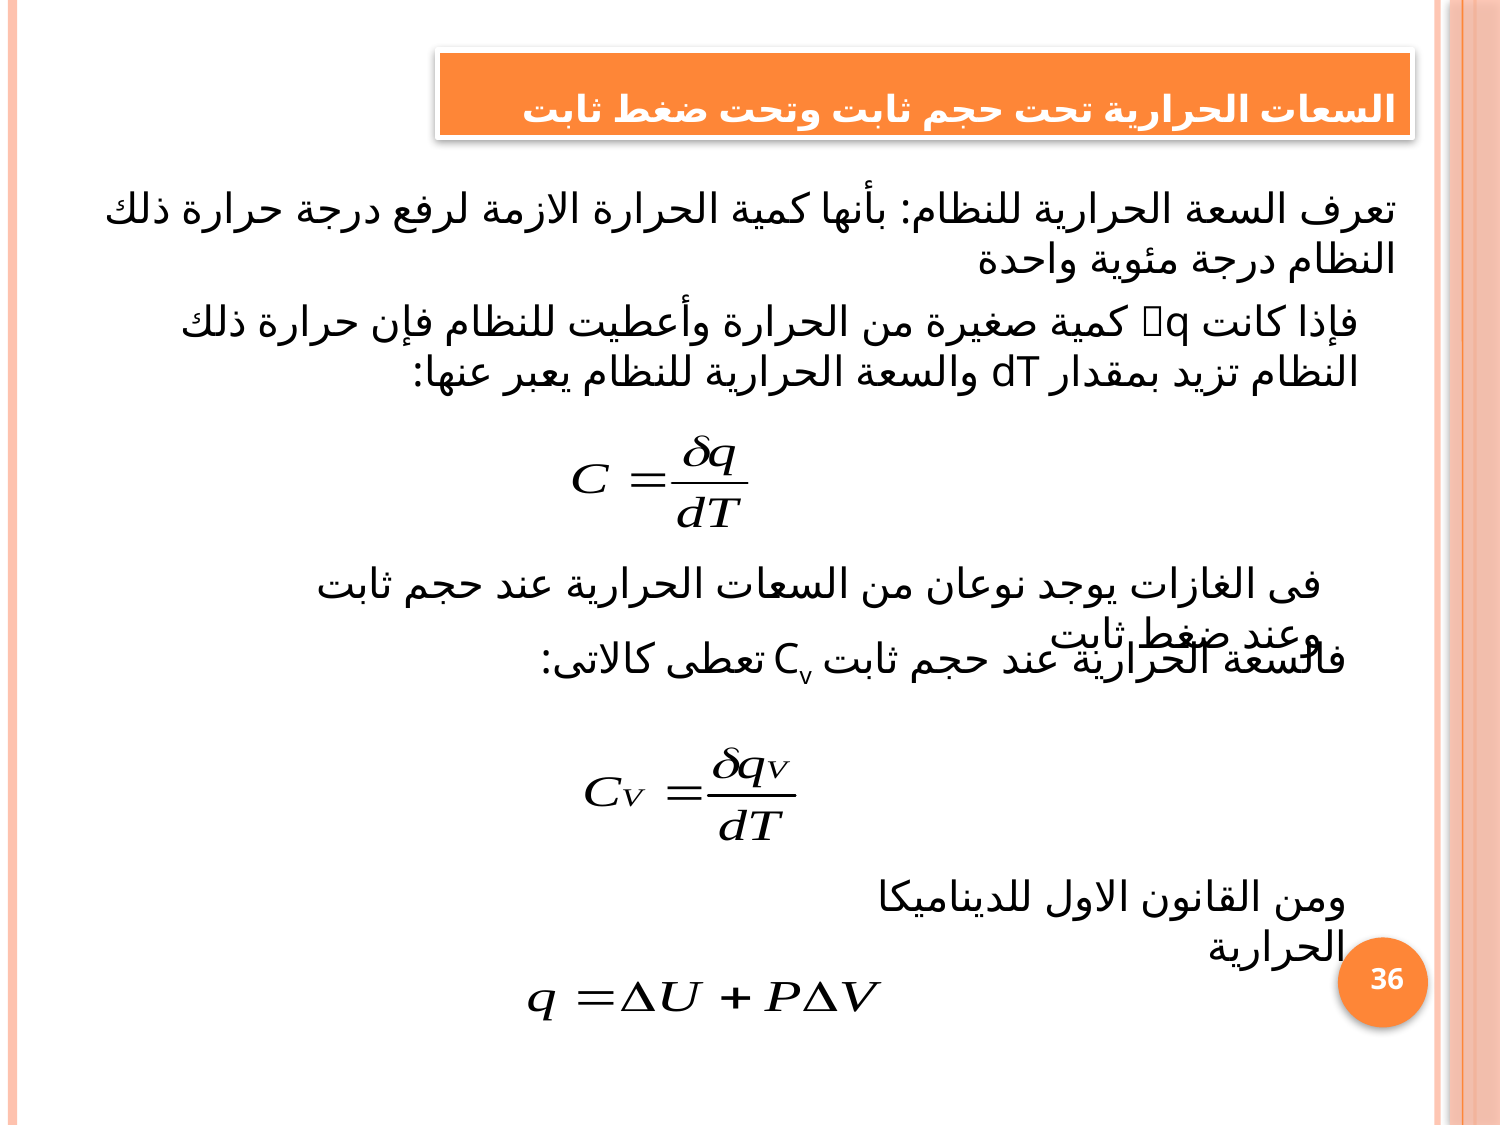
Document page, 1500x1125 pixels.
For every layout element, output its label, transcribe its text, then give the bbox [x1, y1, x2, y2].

text_box ومن القانون الاول للديناميكا الحرارية [762, 862, 1363, 978]
text_box فإذا كانت q كمية صغيرة من الحرارة وأعطيت للنظام فإن حرارة ذلك النظام تزيد بمقدار dT والسعة الحرارية للنظام يعبر عنها: [99, 287, 1375, 403]
title السعات الحرارية تحت حجم ثابت وتحت ضغط ثابت [435, 47, 1415, 140]
text_box فى الغازات يوجد نوعان من السعات الحرارية عند حجم ثابت وعند ضغط ثابت [287, 549, 1338, 665]
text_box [561, 424, 759, 538]
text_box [516, 970, 898, 1030]
text_box تعرف السعة الحرارية للنظام: بأنها كمية الحرارة الازمة لرفع درجة حرارة ذلك النظام درجة مئوية واحدة [49, 174, 1413, 290]
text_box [574, 736, 810, 851]
text_box فالسعة الحرارية عند حجم ثابت Cv تعطى كالاتى: [312, 624, 1363, 697]
slide_number 36 [1337, 937, 1438, 1023]
